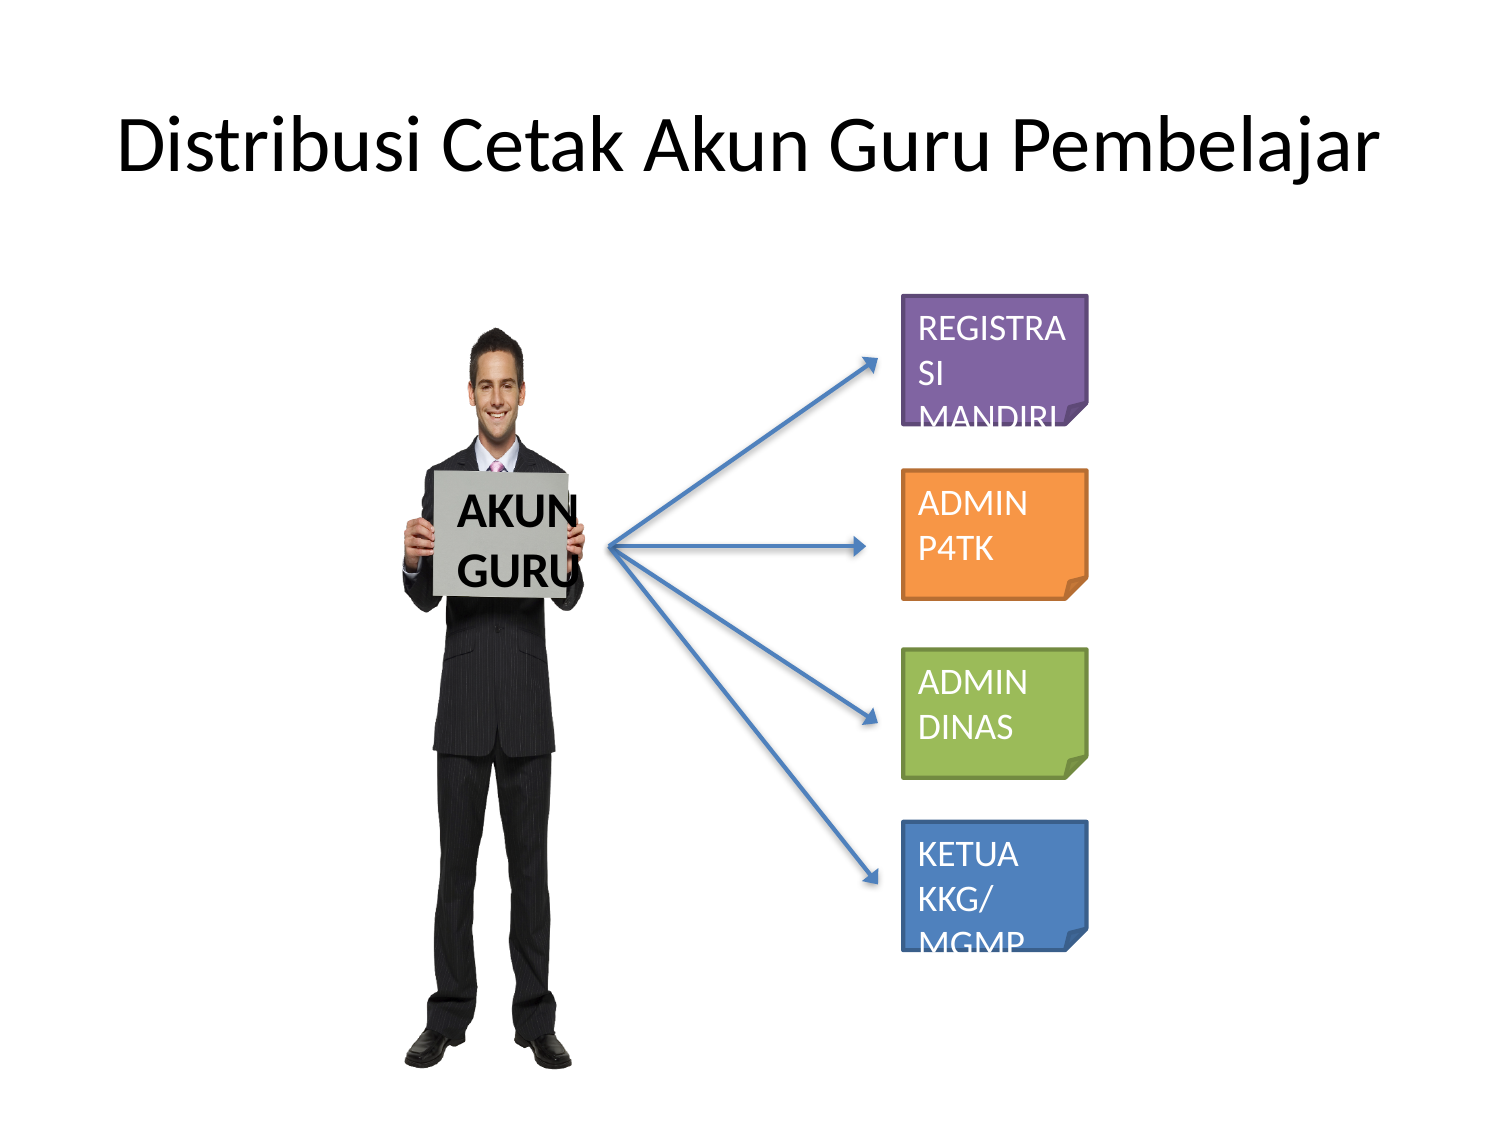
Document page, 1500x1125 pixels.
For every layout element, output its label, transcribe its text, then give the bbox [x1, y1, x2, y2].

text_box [608, 357, 879, 547]
picture [395, 319, 591, 1078]
text_box ADMIN P4TK [901, 468, 1089, 601]
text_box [608, 553, 879, 885]
text_box AKUN GURU [596, 470, 603, 606]
title Distribusi Cetak Akun Guru Pembelajar [75, 45, 1425, 233]
text_box KETUA KKG/MGMP [901, 819, 1089, 953]
text_box ADMIN DINAS [901, 647, 1089, 780]
text_box REGISTRASI MANDIRI [901, 293, 1089, 427]
